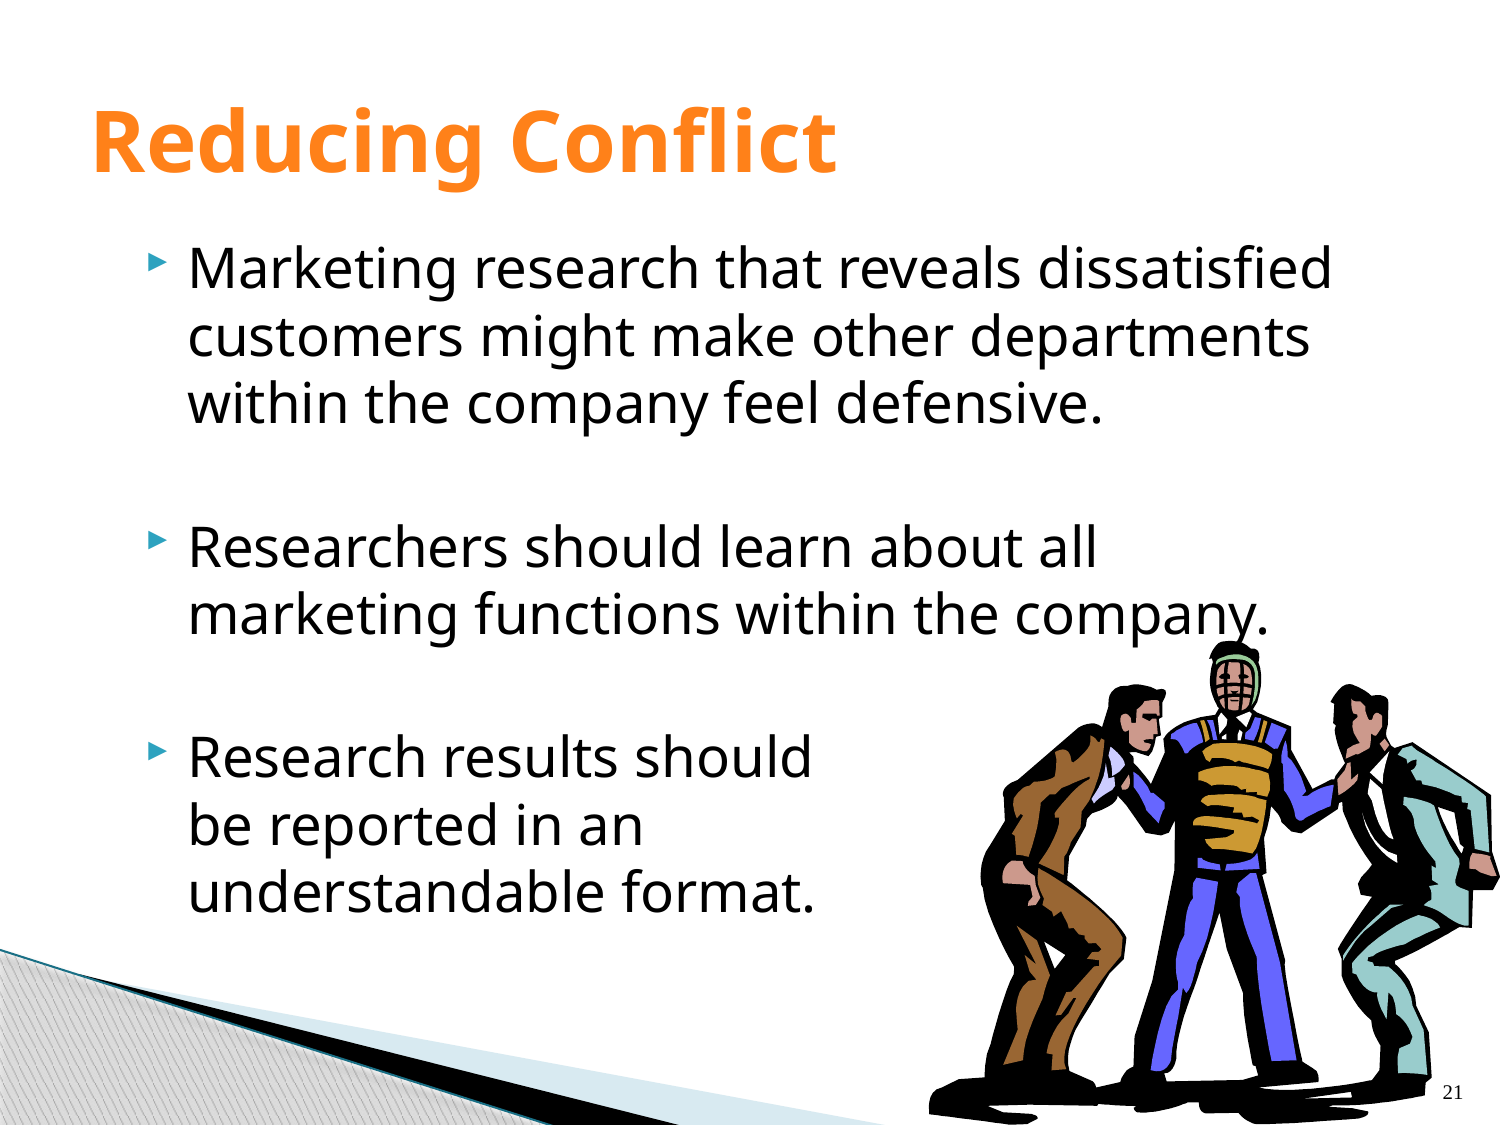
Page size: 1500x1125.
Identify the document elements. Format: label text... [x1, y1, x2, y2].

list Marketing research that reveals dissatisfied customers might make other departments within the company feel defensive. Researchers should learn about all marketing functions within the company. Research results should be reported in an understandable format. [112, 233, 1413, 975]
picture [924, 636, 1500, 1125]
title Reducing Conflict [75, 45, 1425, 233]
